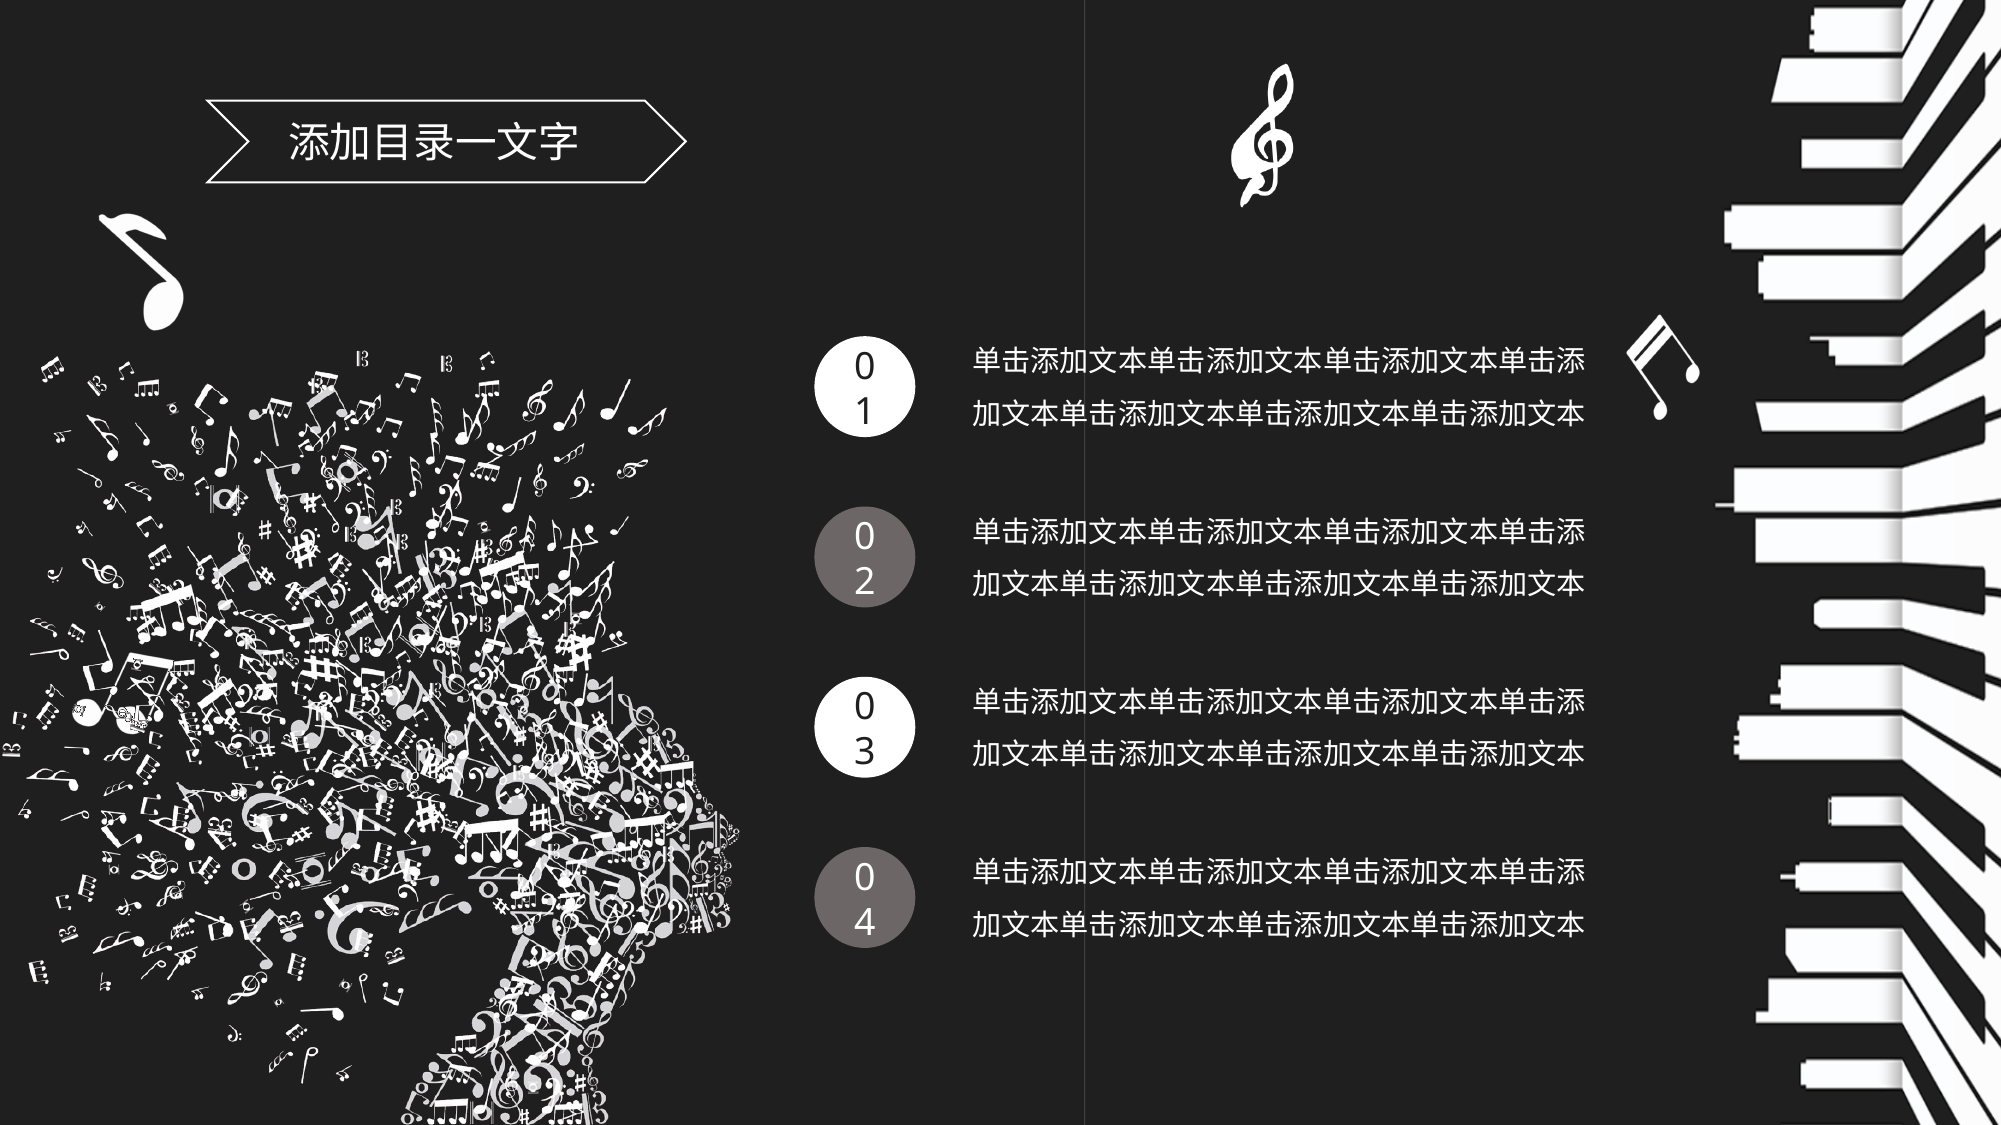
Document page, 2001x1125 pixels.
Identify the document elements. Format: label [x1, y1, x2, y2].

text_box [815, 317, 1614, 439]
picture [0, 0, 2001, 1125]
text_box [815, 488, 1614, 610]
text_box [207, 100, 686, 183]
text_box [815, 828, 1614, 950]
text_box [815, 658, 1614, 780]
